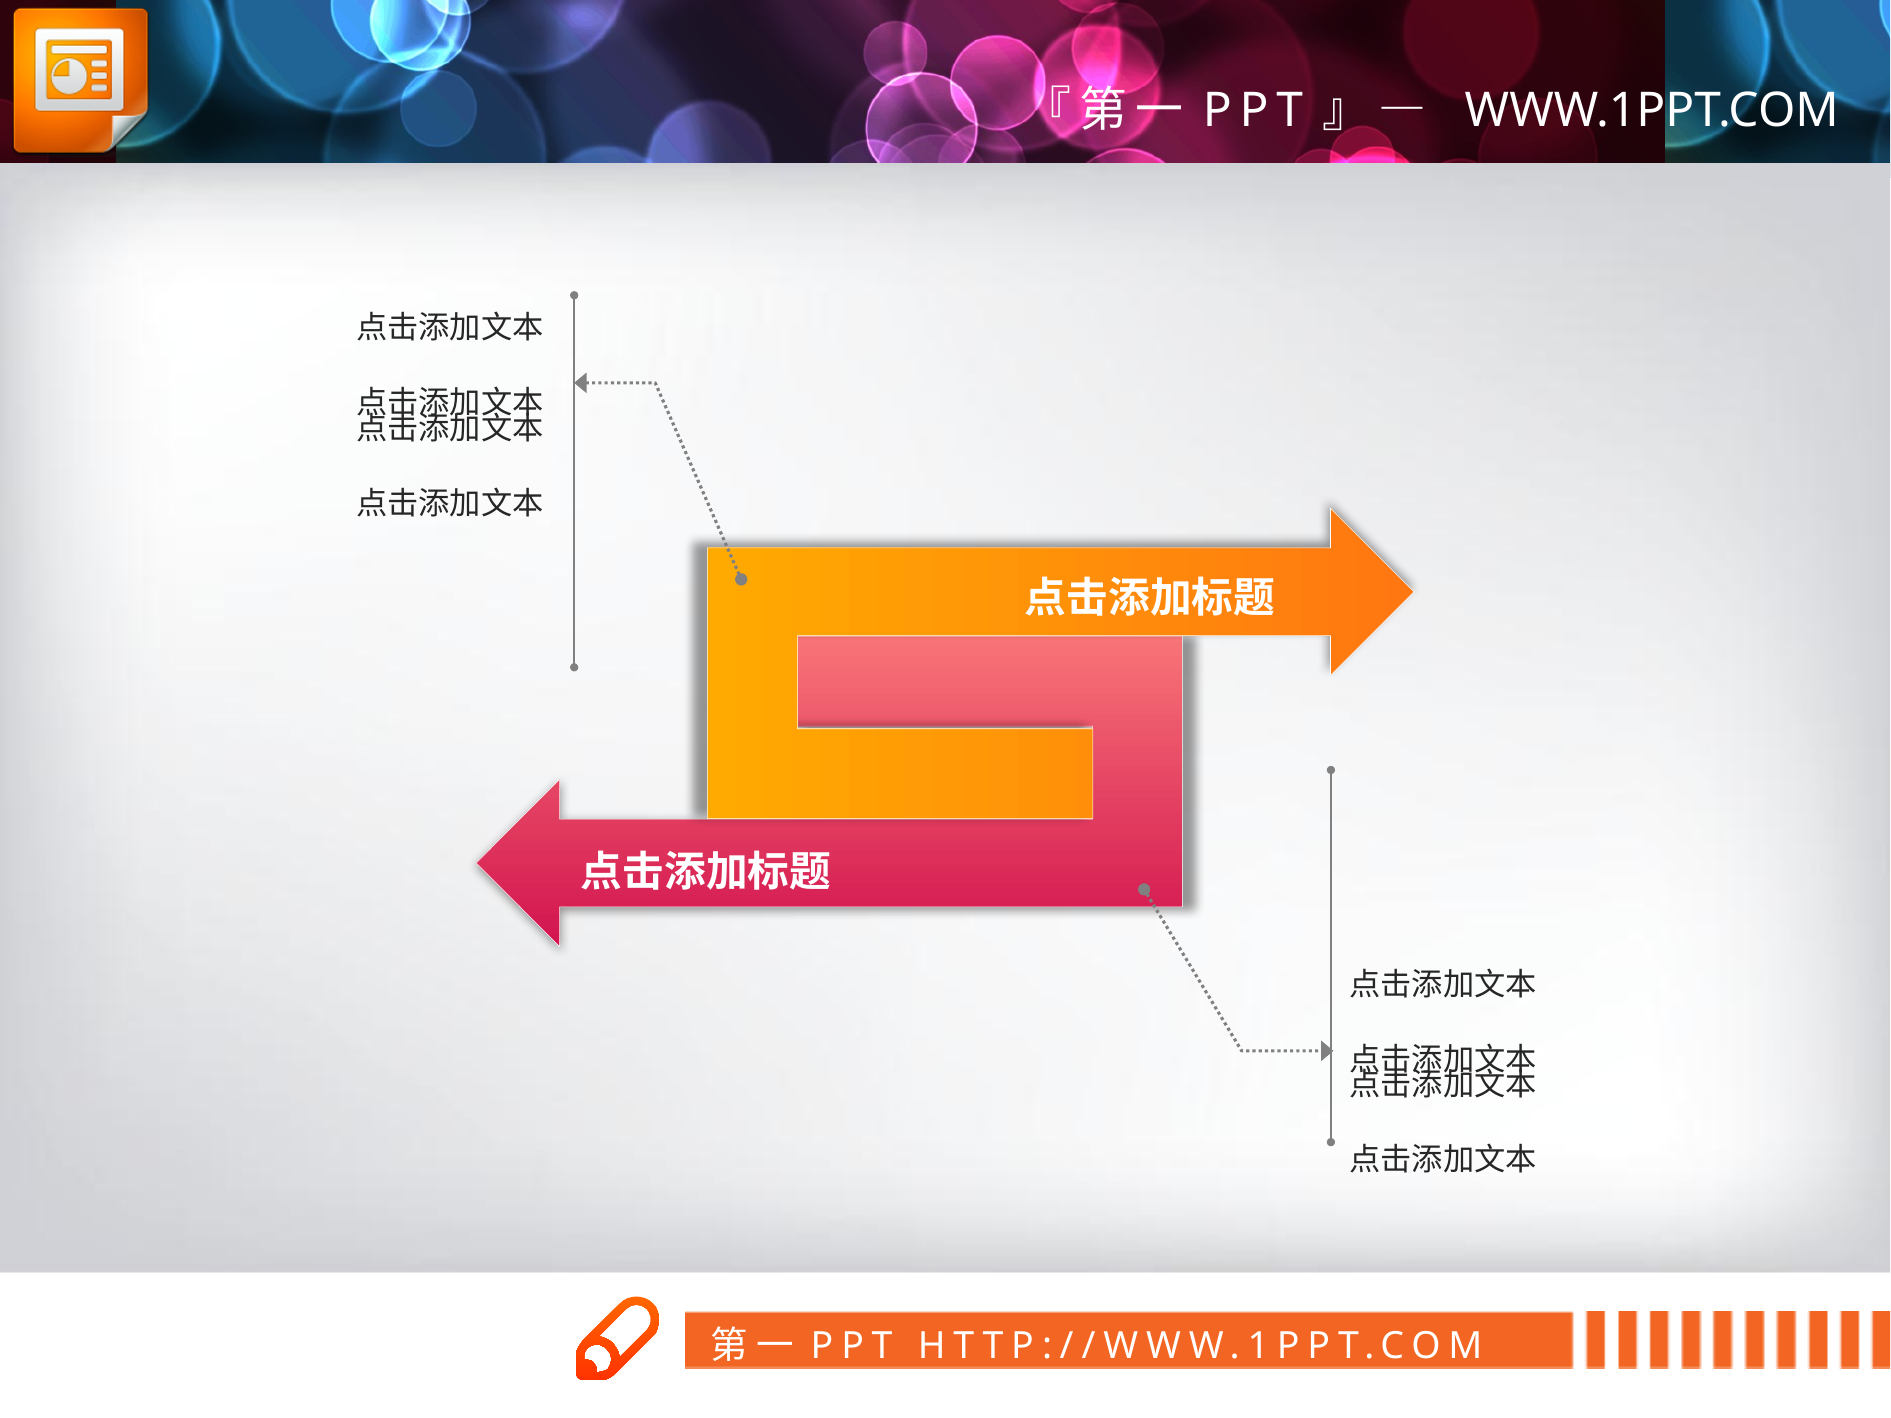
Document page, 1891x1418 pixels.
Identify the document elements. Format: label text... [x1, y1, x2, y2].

picture [0, 0, 1891, 1275]
text_box 点击添加文本 点击添加文本 [1336, 954, 1568, 1054]
text_box 点击添加文本 点击添加文本 [337, 298, 572, 398]
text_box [475, 507, 1415, 947]
picture [685, 1311, 1891, 1369]
text_box 点击添加文本 点击添加文本 [1330, 1054, 1568, 1187]
text_box [1183, 955, 1326, 1062]
text_box [579, 372, 710, 506]
text_box 点击添加文本 点击添加文本 [337, 398, 569, 530]
